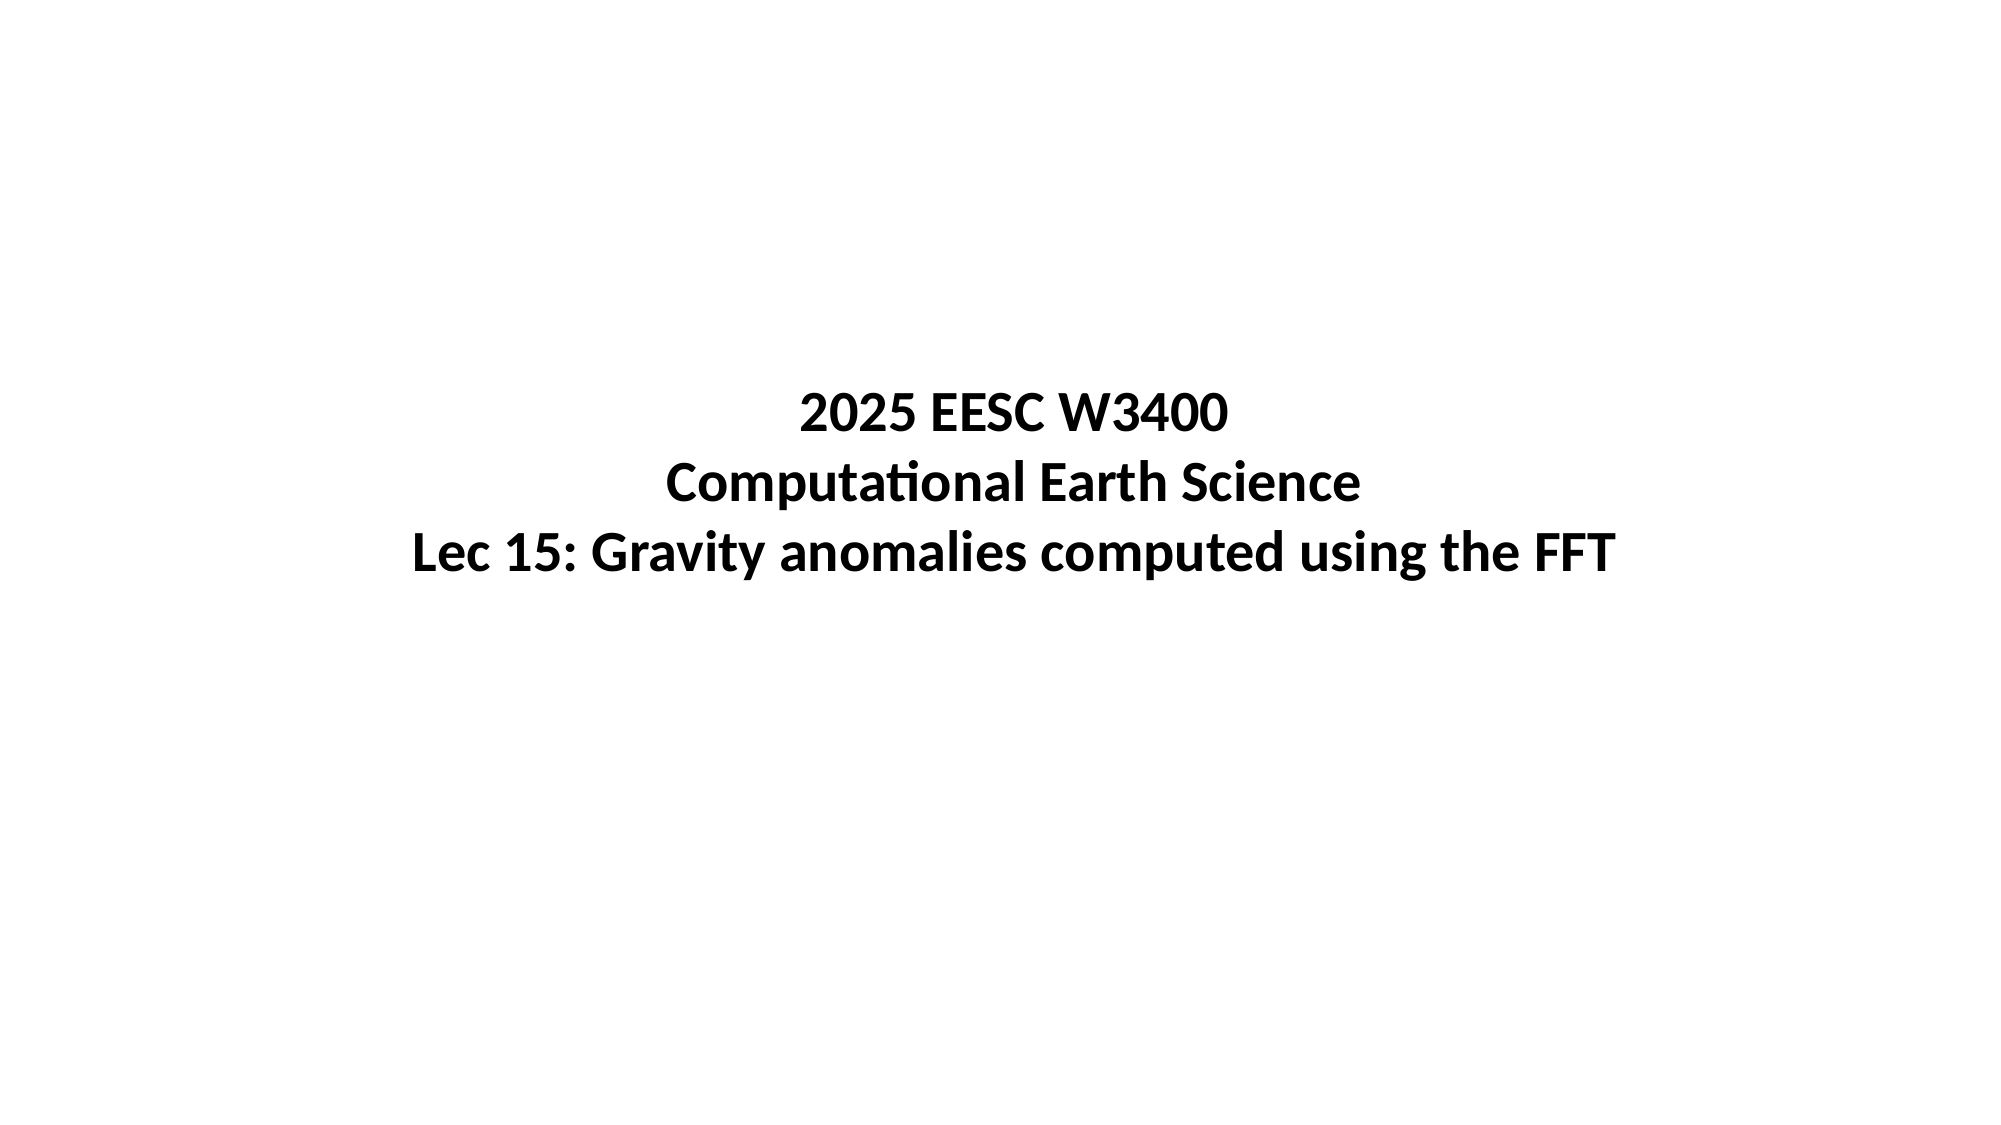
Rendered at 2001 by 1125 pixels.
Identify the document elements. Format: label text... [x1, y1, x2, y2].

text_box 2025 EESC W3400 Computational Earth Science Lec 15: Gravity anomalies computed using the FFT [128, 366, 1900, 591]
